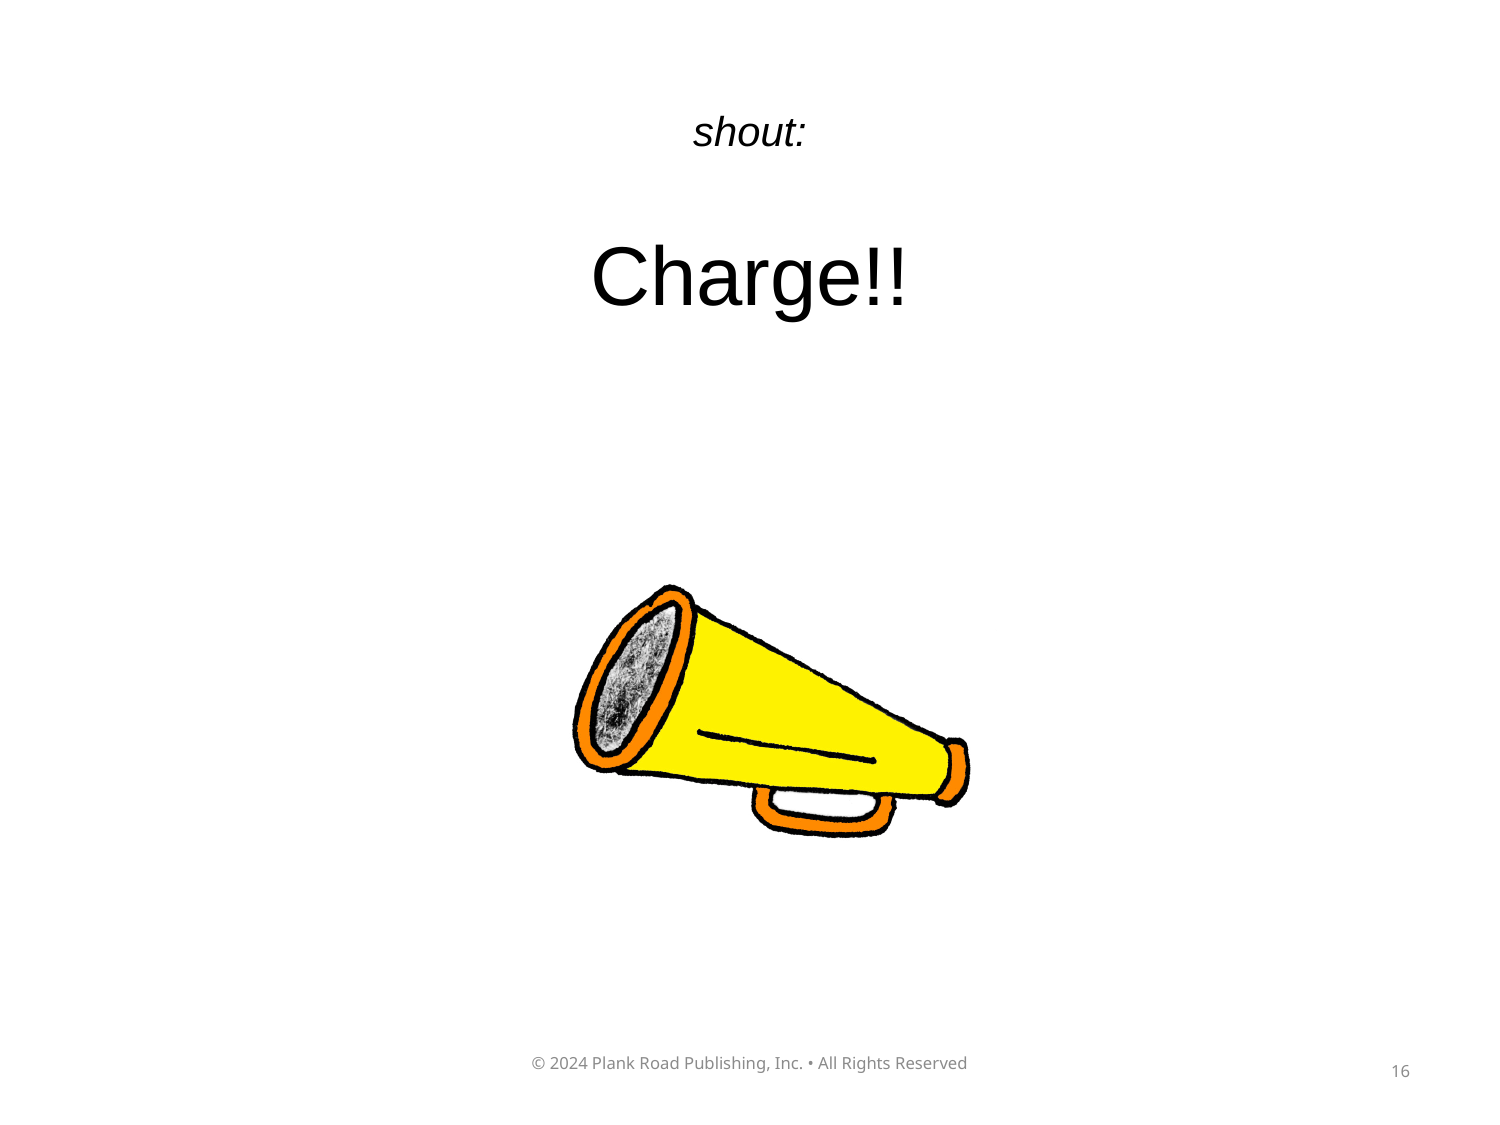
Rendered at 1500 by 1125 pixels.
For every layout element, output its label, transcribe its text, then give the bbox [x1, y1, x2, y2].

picture [519, 543, 1027, 917]
slide_number 16 [1074, 1042, 1425, 1103]
list shout: Charge!! [75, 72, 1425, 1014]
